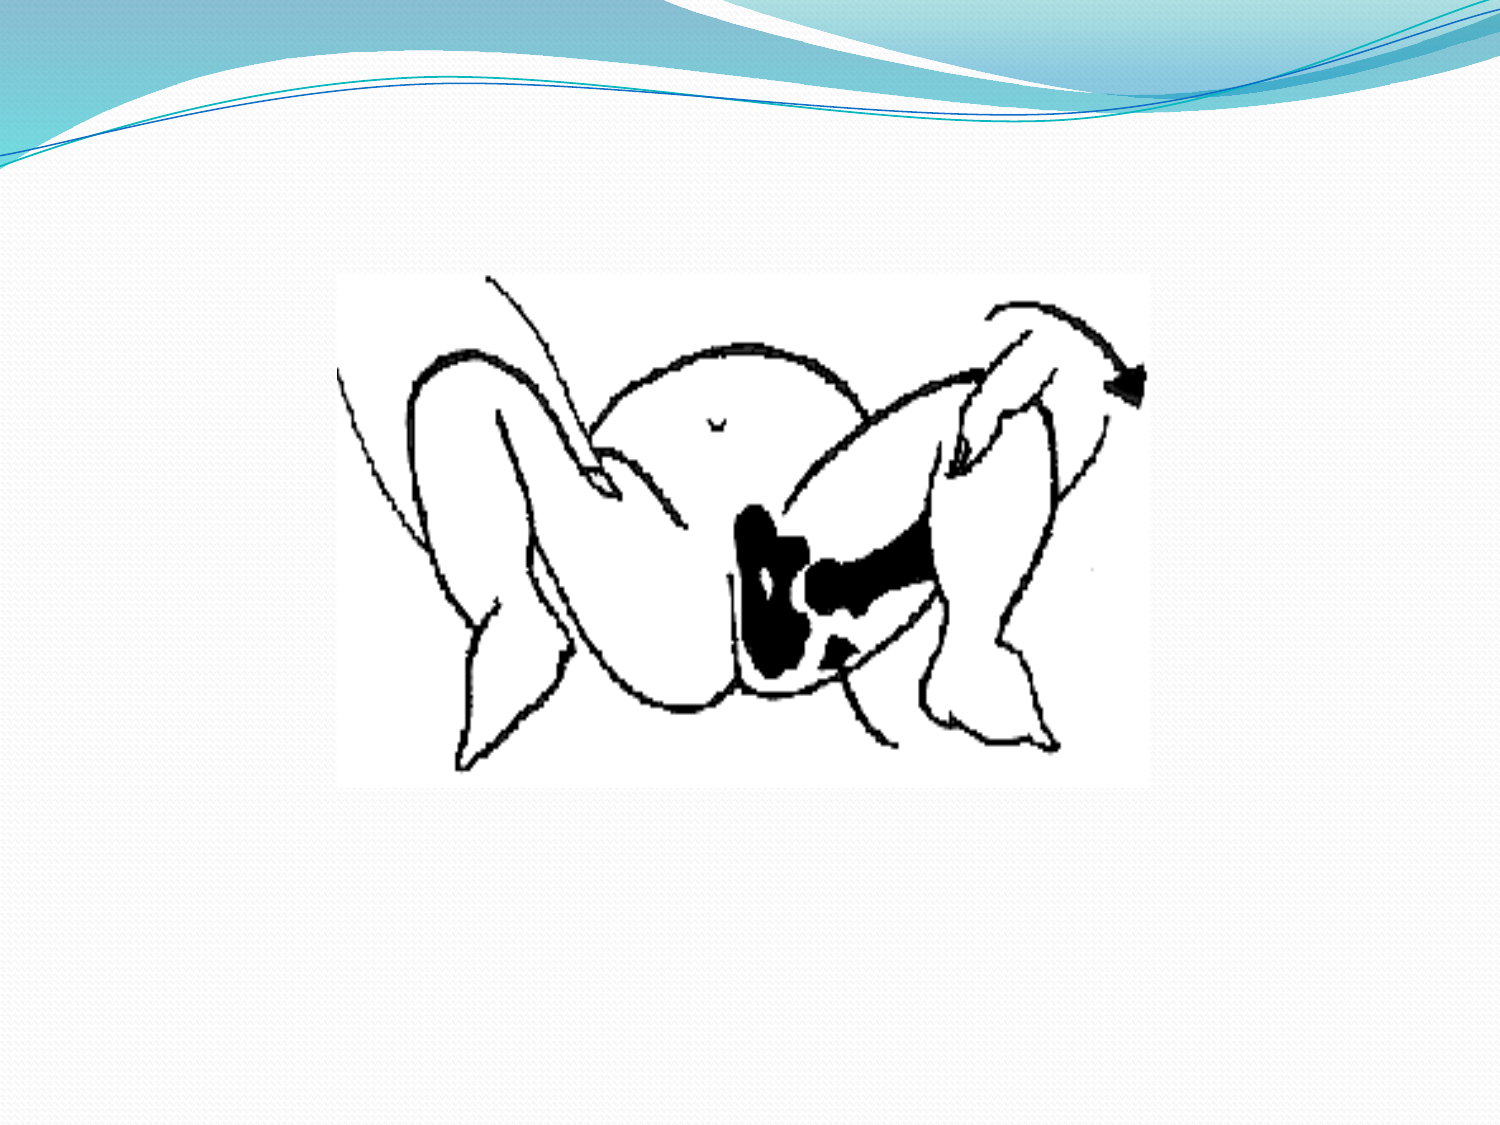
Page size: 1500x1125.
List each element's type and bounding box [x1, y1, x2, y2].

picture [337, 274, 1151, 788]
